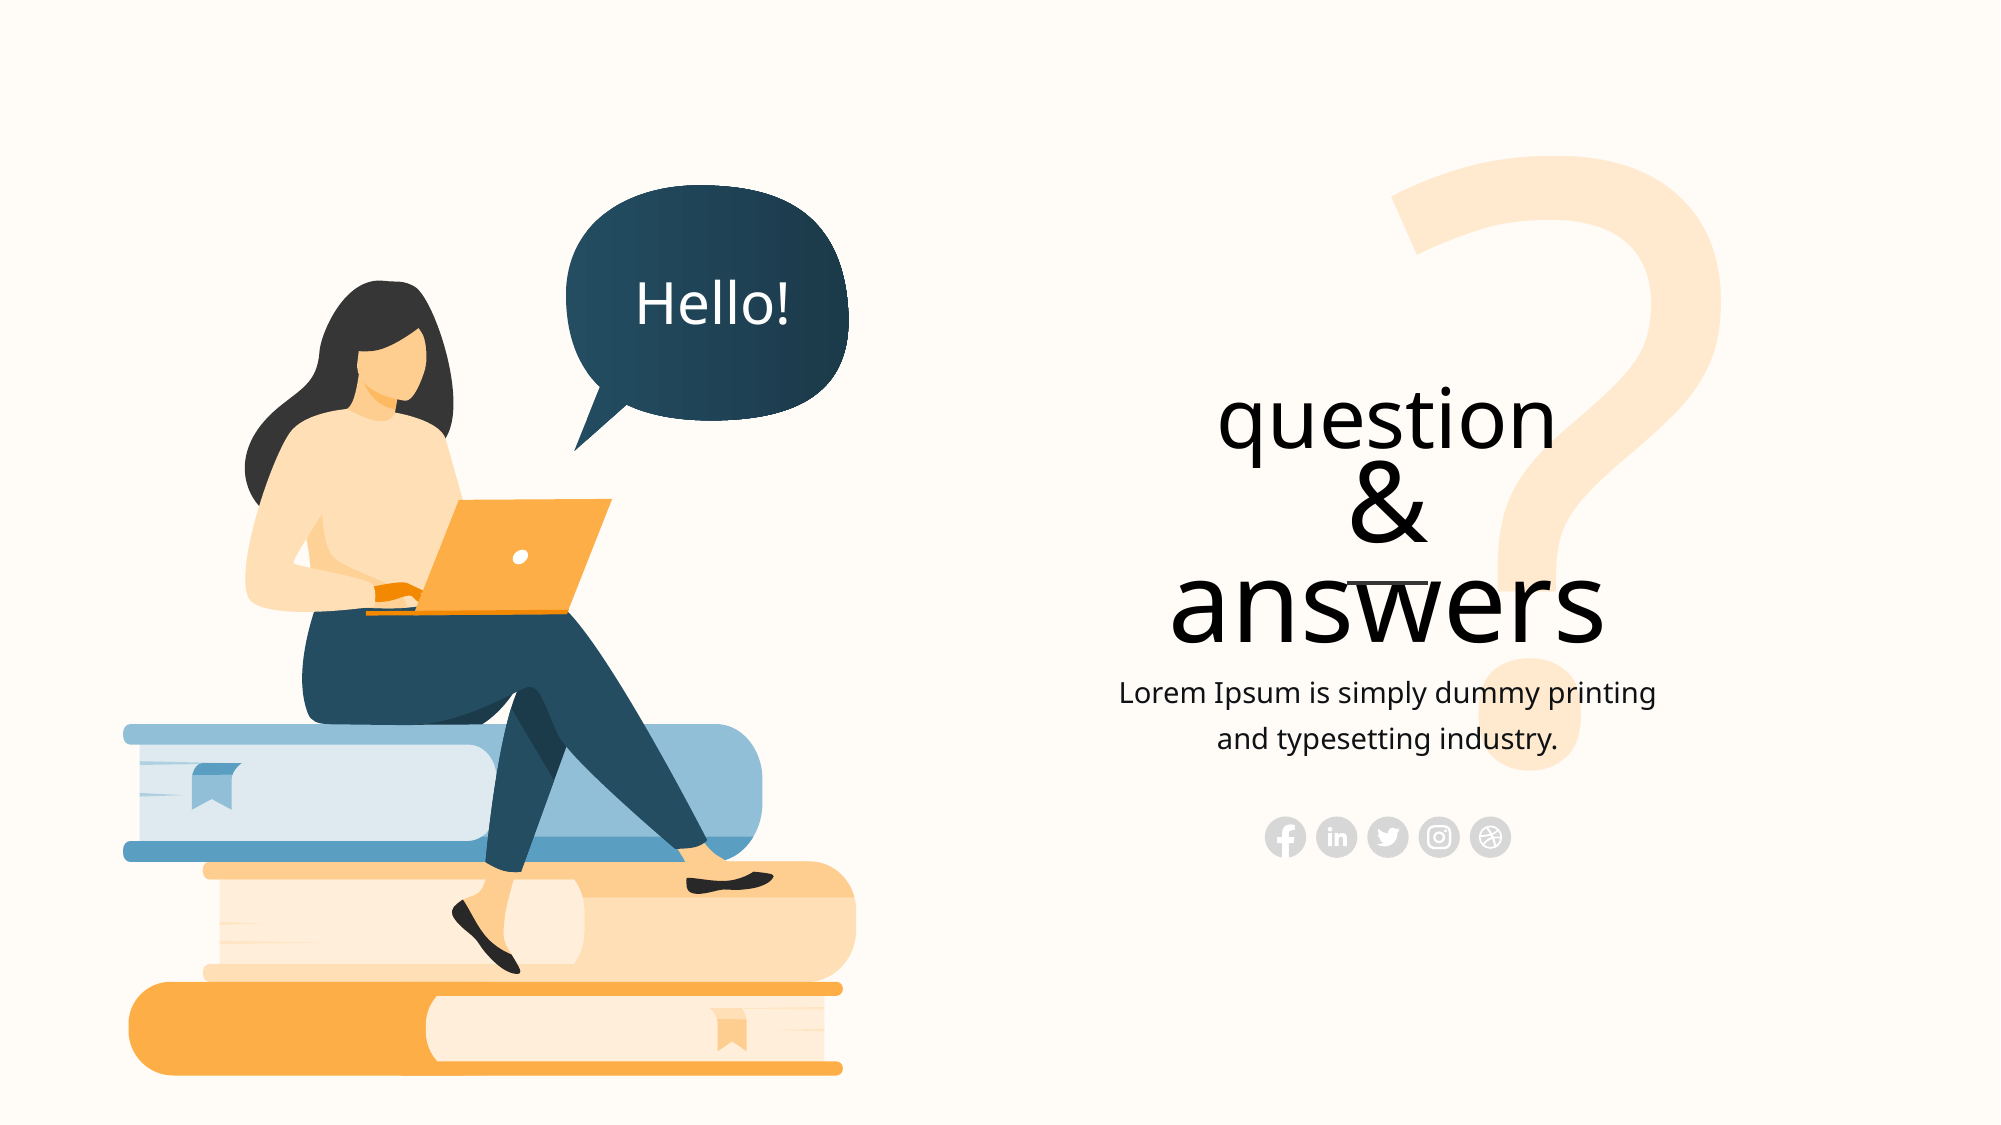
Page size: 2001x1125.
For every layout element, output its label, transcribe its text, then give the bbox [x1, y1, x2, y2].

text_box [1377, 827, 1400, 847]
text_box [1277, 824, 1295, 858]
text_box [1426, 825, 1452, 850]
text_box [1328, 833, 1332, 847]
text_box [1316, 816, 1358, 858]
text_box [0, 0, 2000, 1125]
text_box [123, 724, 857, 1076]
text_box ? [1344, 0, 1781, 934]
text_box [1469, 816, 1512, 858]
text_box [1334, 833, 1347, 847]
text_box [1367, 816, 1409, 858]
text_box Lorem Ipsum is simply dummy printing and typesetting industry. [1081, 656, 1695, 763]
text_box question & answers [1111, 357, 1665, 656]
text_box [1264, 816, 1307, 858]
text_box [1478, 825, 1503, 849]
text_box [1418, 816, 1460, 858]
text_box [228, 185, 853, 975]
